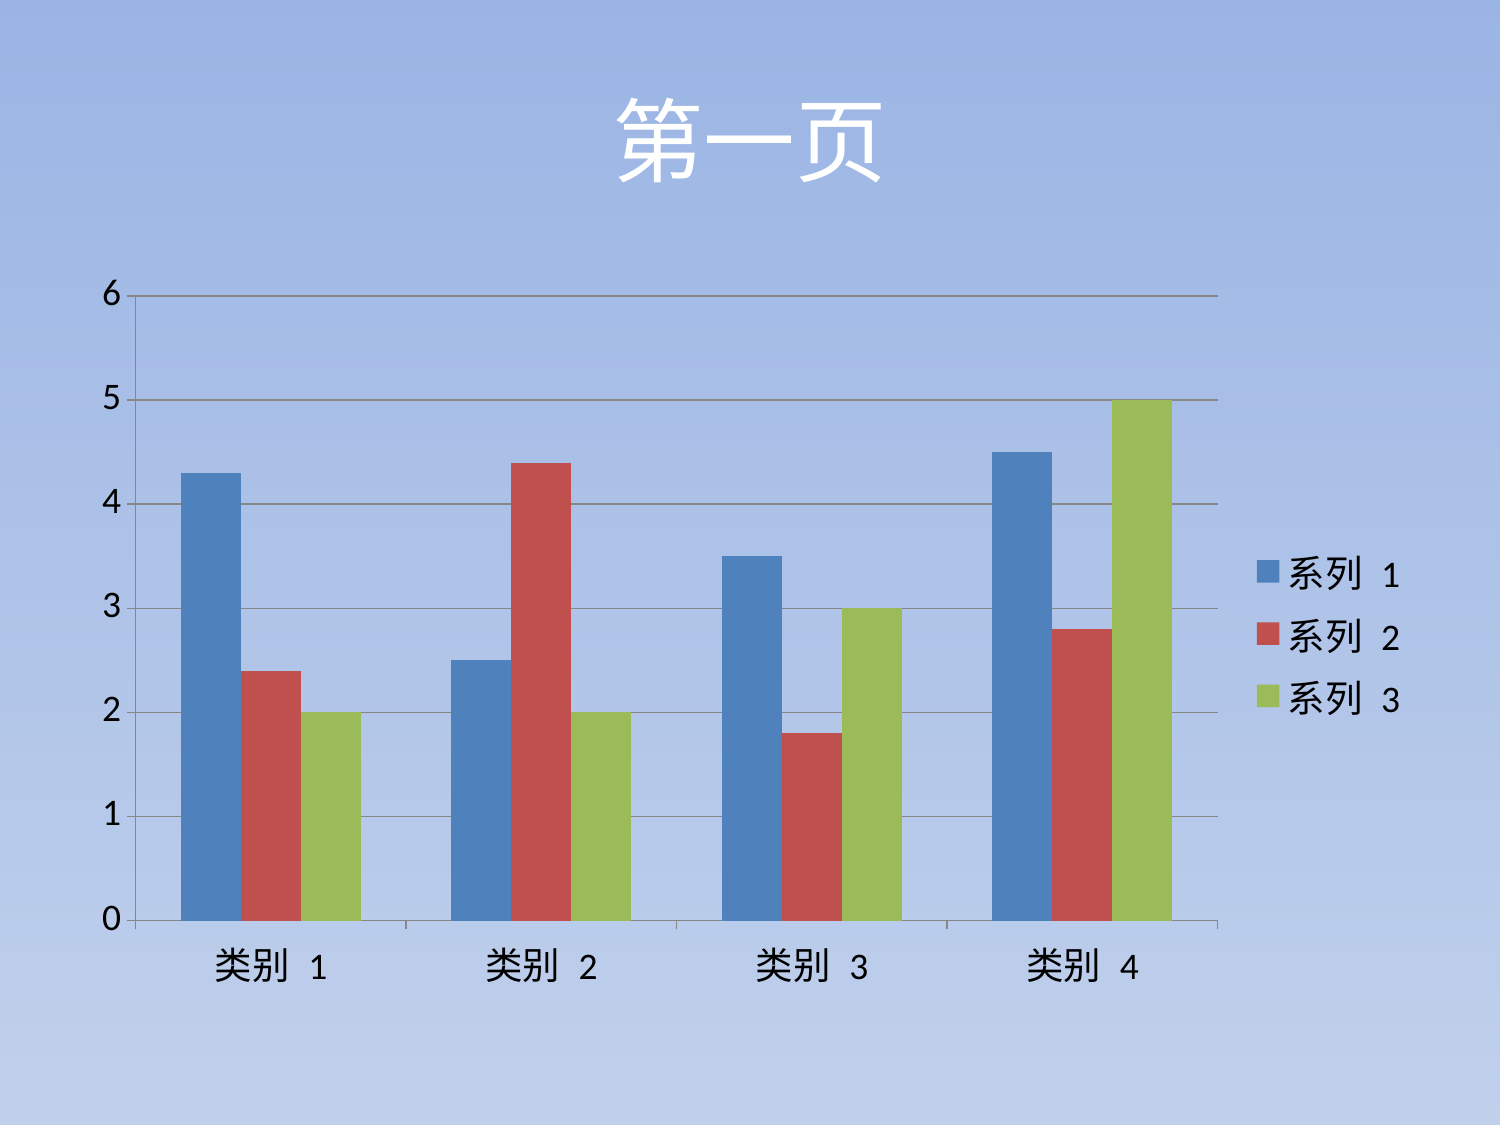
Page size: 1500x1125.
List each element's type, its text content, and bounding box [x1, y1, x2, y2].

chart [74, 262, 1426, 1006]
title 第一页 [75, 45, 1425, 233]
